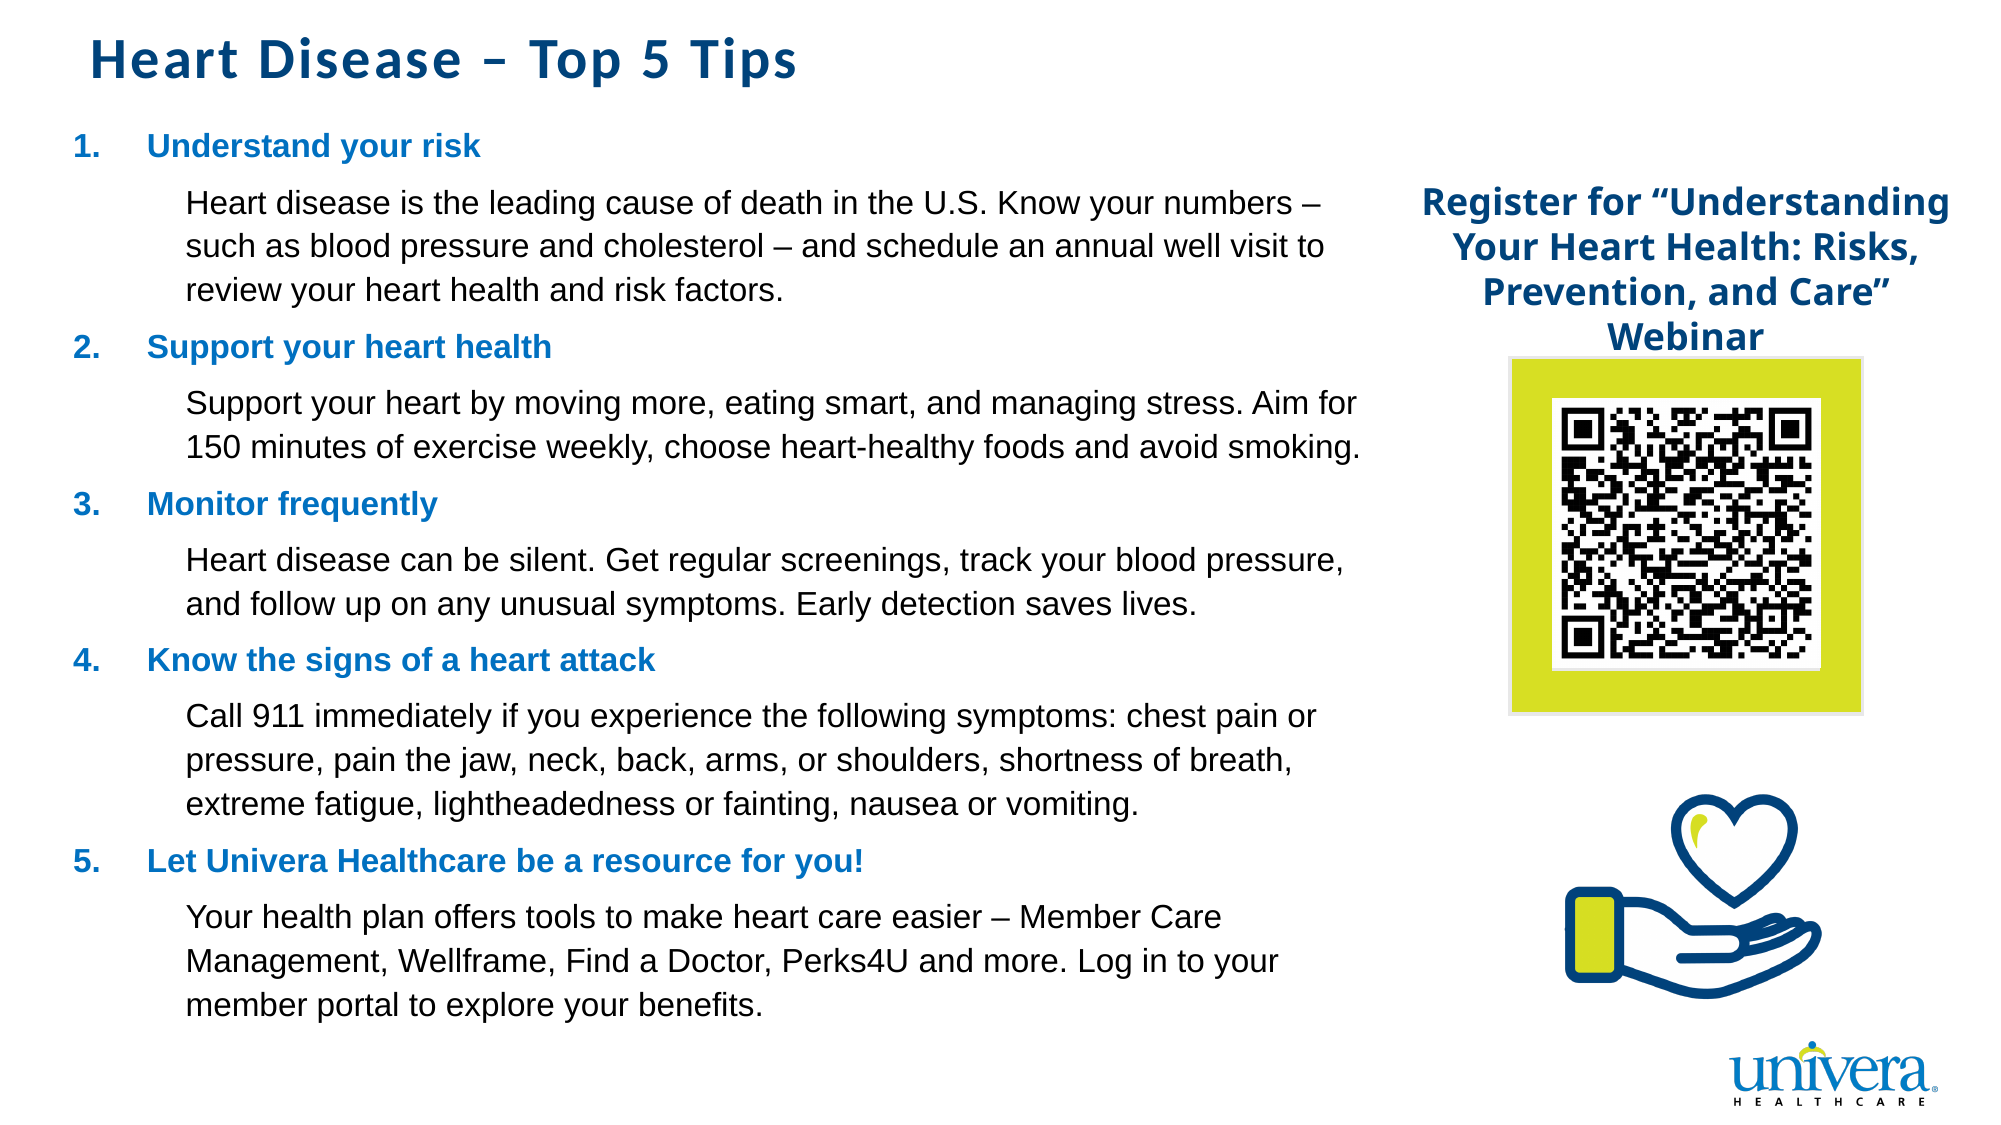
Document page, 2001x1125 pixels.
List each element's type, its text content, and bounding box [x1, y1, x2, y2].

text_box Register for “Understanding Your Heart Health: Risks, Prevention, and Care” Webinar [1403, 170, 1970, 366]
picture [1551, 755, 1835, 1038]
picture [1728, 1040, 1938, 1106]
list Heart Disease – Top 5 Tips [75, 0, 1900, 99]
picture [1551, 398, 1821, 668]
text_box [1508, 366, 1864, 716]
list 1. Understand your risk Heart disease is the leading cause of death in the U.S. Know your numbers – such as blood pressure and cholesterol – and schedule an annual well visit to review your heart health and risk factors. 2. Support your heart health Support your heart by moving more, eating smart, and managing stress. Aim for 150 minutes of exercise weekly, choose heart-healthy foods and avoid smoking. 3. Monitor frequently Heart disease can be silent. Get regular screenings, track your blood pressure, and follow up on any unusual symptoms. Early detection saves lives. 4. Know the signs of a heart attack Call 911 immediately if you experience the following symptoms: chest pain or pressure, pain the jaw, neck, back, arms, or shoulders, shortness of breath, extreme fatigue, lightheadedness or fainting, nausea or vomiting. 5. Let Univera Healthcare be a resource for you! Your health plan offers tools to make heart care easier – Member Care Management, Wellframe, Find a Doctor, Perks4U and more. Log in to your member portal to explore your benefits. [58, 112, 1387, 1106]
